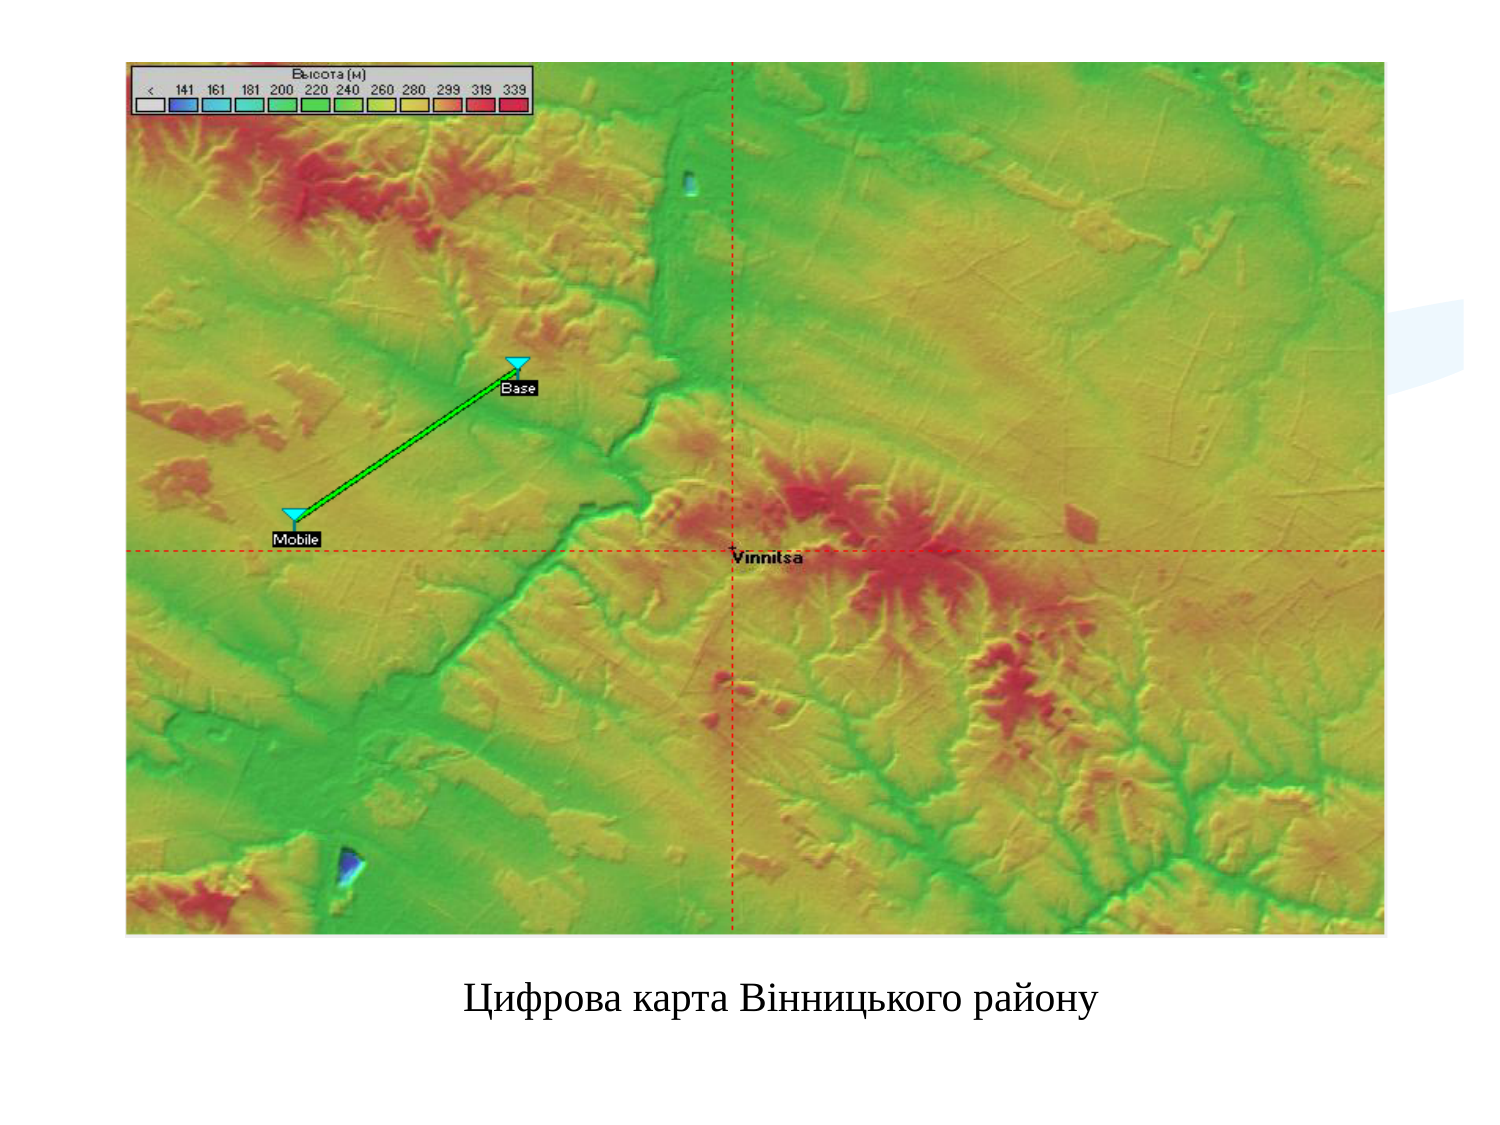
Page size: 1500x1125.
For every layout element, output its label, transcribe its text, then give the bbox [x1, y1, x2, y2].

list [124, 62, 1388, 938]
text_box Цифрова карта Вінницького району [412, 962, 1150, 1050]
